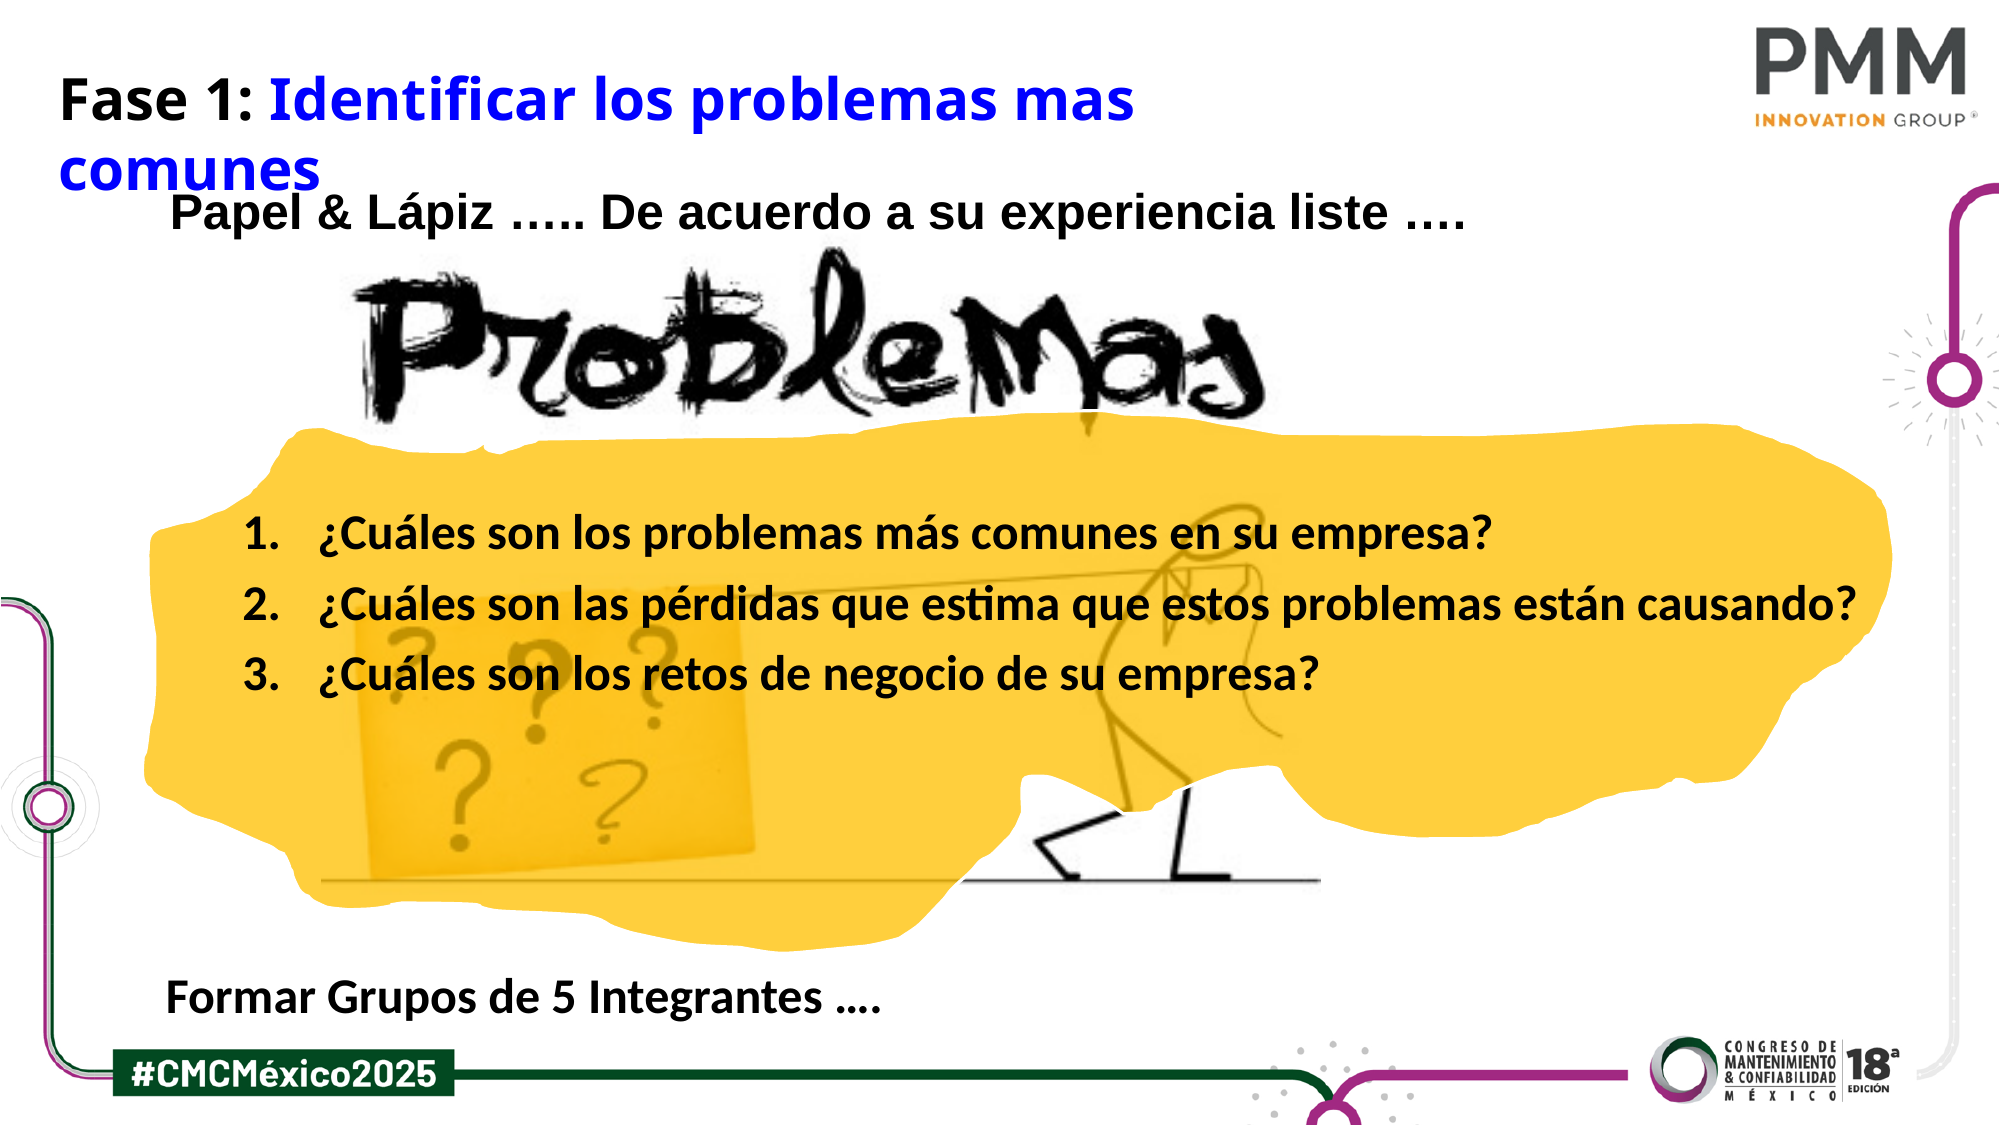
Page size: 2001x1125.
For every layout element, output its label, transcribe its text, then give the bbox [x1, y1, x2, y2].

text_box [142, 410, 1898, 954]
text_box Fase 1: Identificar los problemas mas comunes [43, 54, 1259, 210]
picture [1, 0, 1999, 1125]
text_box Papel & Lápiz ….. De acuerdo a su experiencia liste …. [155, 210, 321, 247]
text_box Papel & Lápiz ….. De acuerdo a su experiencia liste …. [1259, 171, 1483, 247]
text_box Formar Grupos de 5 Integrantes …. [151, 955, 1151, 1031]
